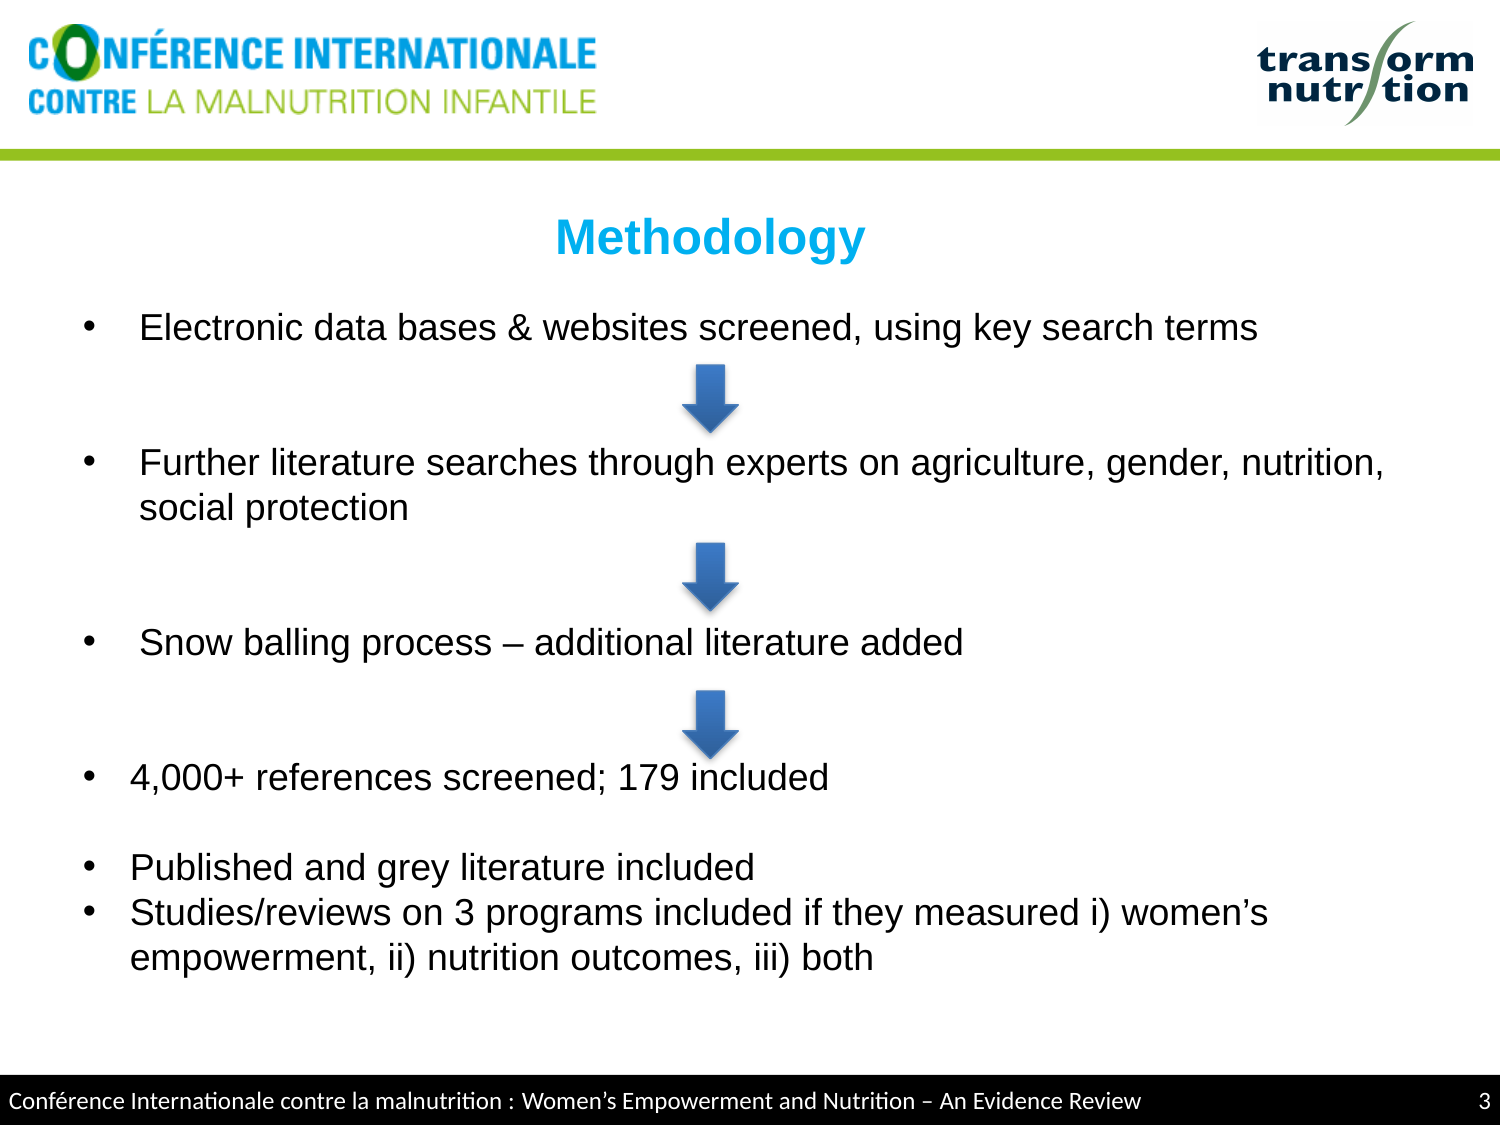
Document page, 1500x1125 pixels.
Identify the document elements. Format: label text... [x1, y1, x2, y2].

text_box [0, 147, 1500, 163]
text_box [682, 690, 739, 760]
slide_number 3 [1199, 1069, 1500, 1125]
picture [1257, 21, 1474, 126]
text_box Electronic data bases & websites screened, using key search terms Further literature searches through experts on agriculture, gender, nutrition, social protection Snow balling process – additional literature added 4,000+ references screened; 179 included Published and grey literature included Studies/reviews on 3 programs included if they measured i) women’s empowerment, ii) nutrition outcomes, iii) both [68, 295, 1432, 986]
picture [29, 24, 597, 115]
footer Conférence Internationale contre la malnutrition : Women’s Empowerment and Nutrition – An Evidence Review [0, 1069, 1199, 1125]
text_box Methodology [344, 196, 1077, 272]
text_box [682, 364, 739, 434]
text_box [682, 542, 739, 612]
